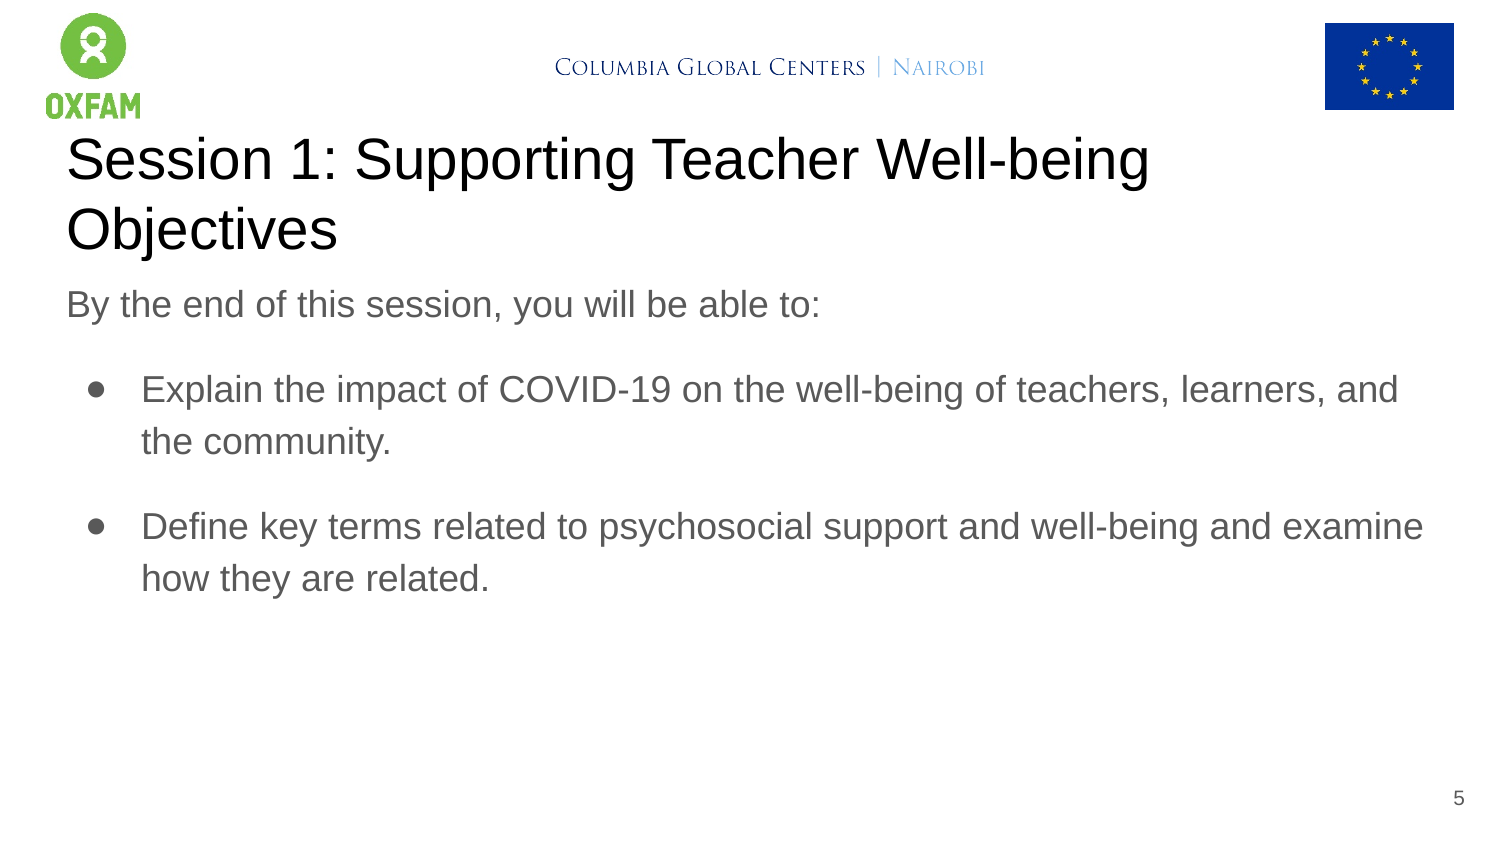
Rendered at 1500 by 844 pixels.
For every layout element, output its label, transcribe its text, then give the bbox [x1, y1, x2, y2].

picture [1325, 23, 1455, 110]
picture [530, 27, 1010, 106]
picture [45, 13, 141, 120]
list By the end of this session, you will be able to: Explain the impact of COVID-19 on the well-being of teachers, learners, and the community. Define key terms related to psychosocial support and well-being and examine how they are related. [51, 258, 1449, 673]
slide_number 5 [1389, 764, 1480, 830]
title Session 1: Supporting Teacher Well-being Objectives [51, 105, 1449, 200]
